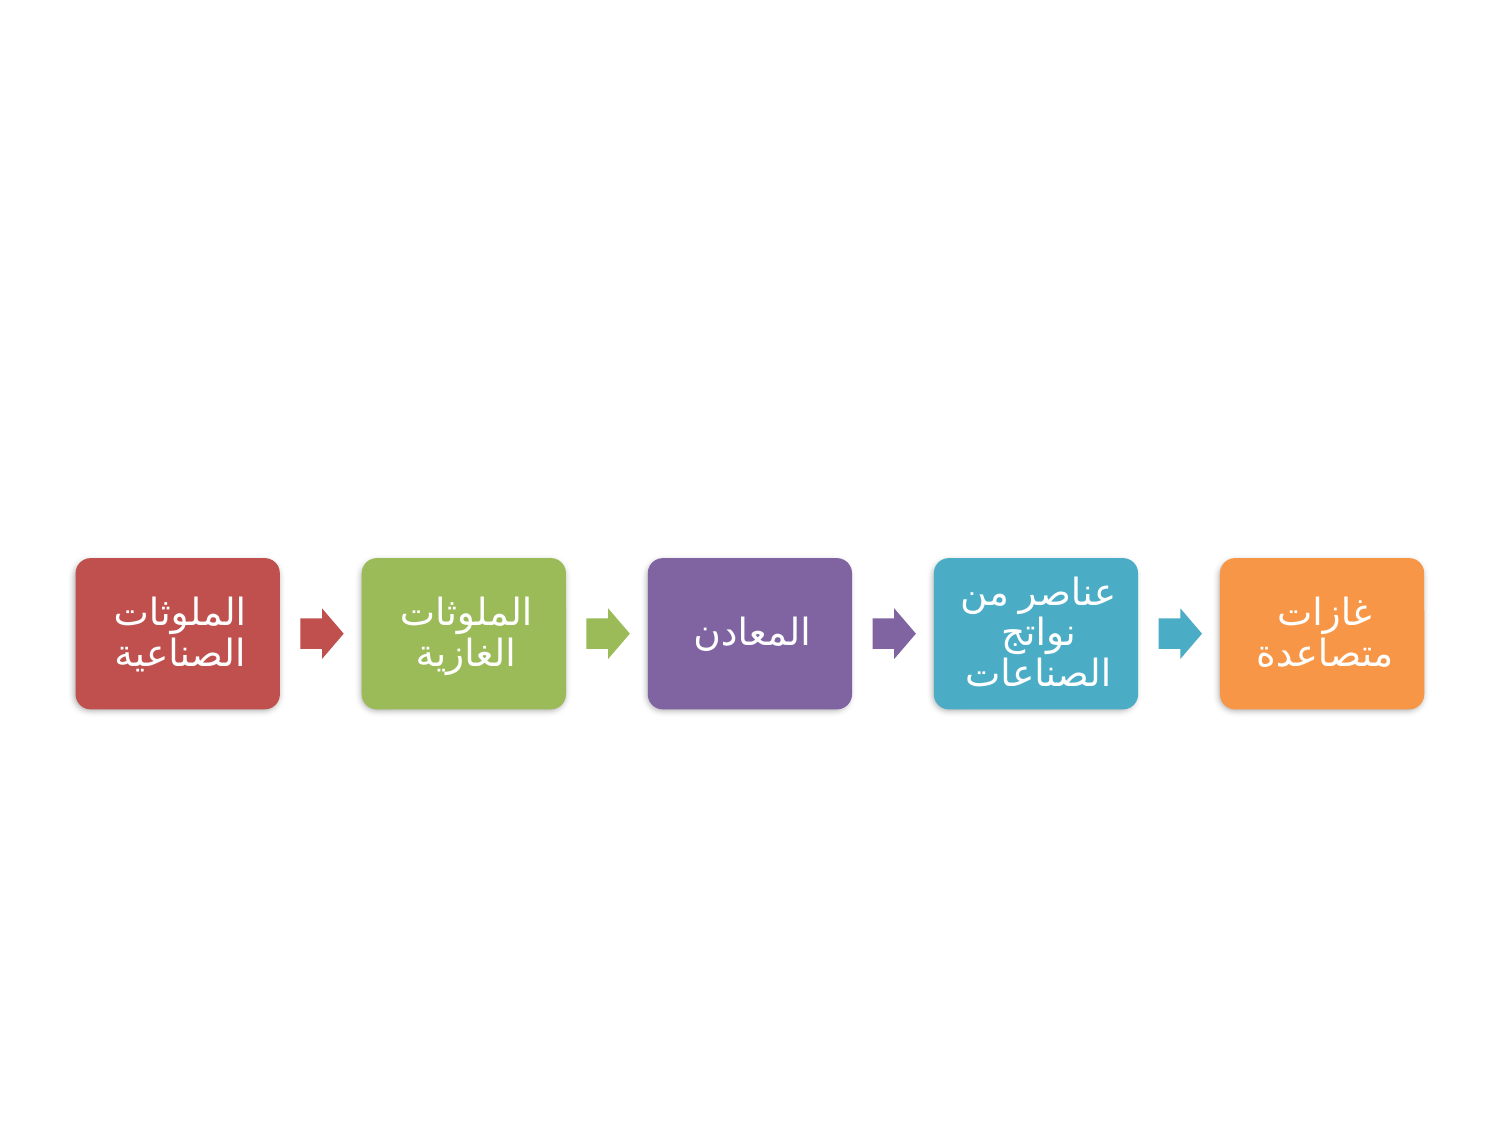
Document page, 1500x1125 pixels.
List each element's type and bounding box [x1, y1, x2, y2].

list [74, 262, 1426, 1006]
